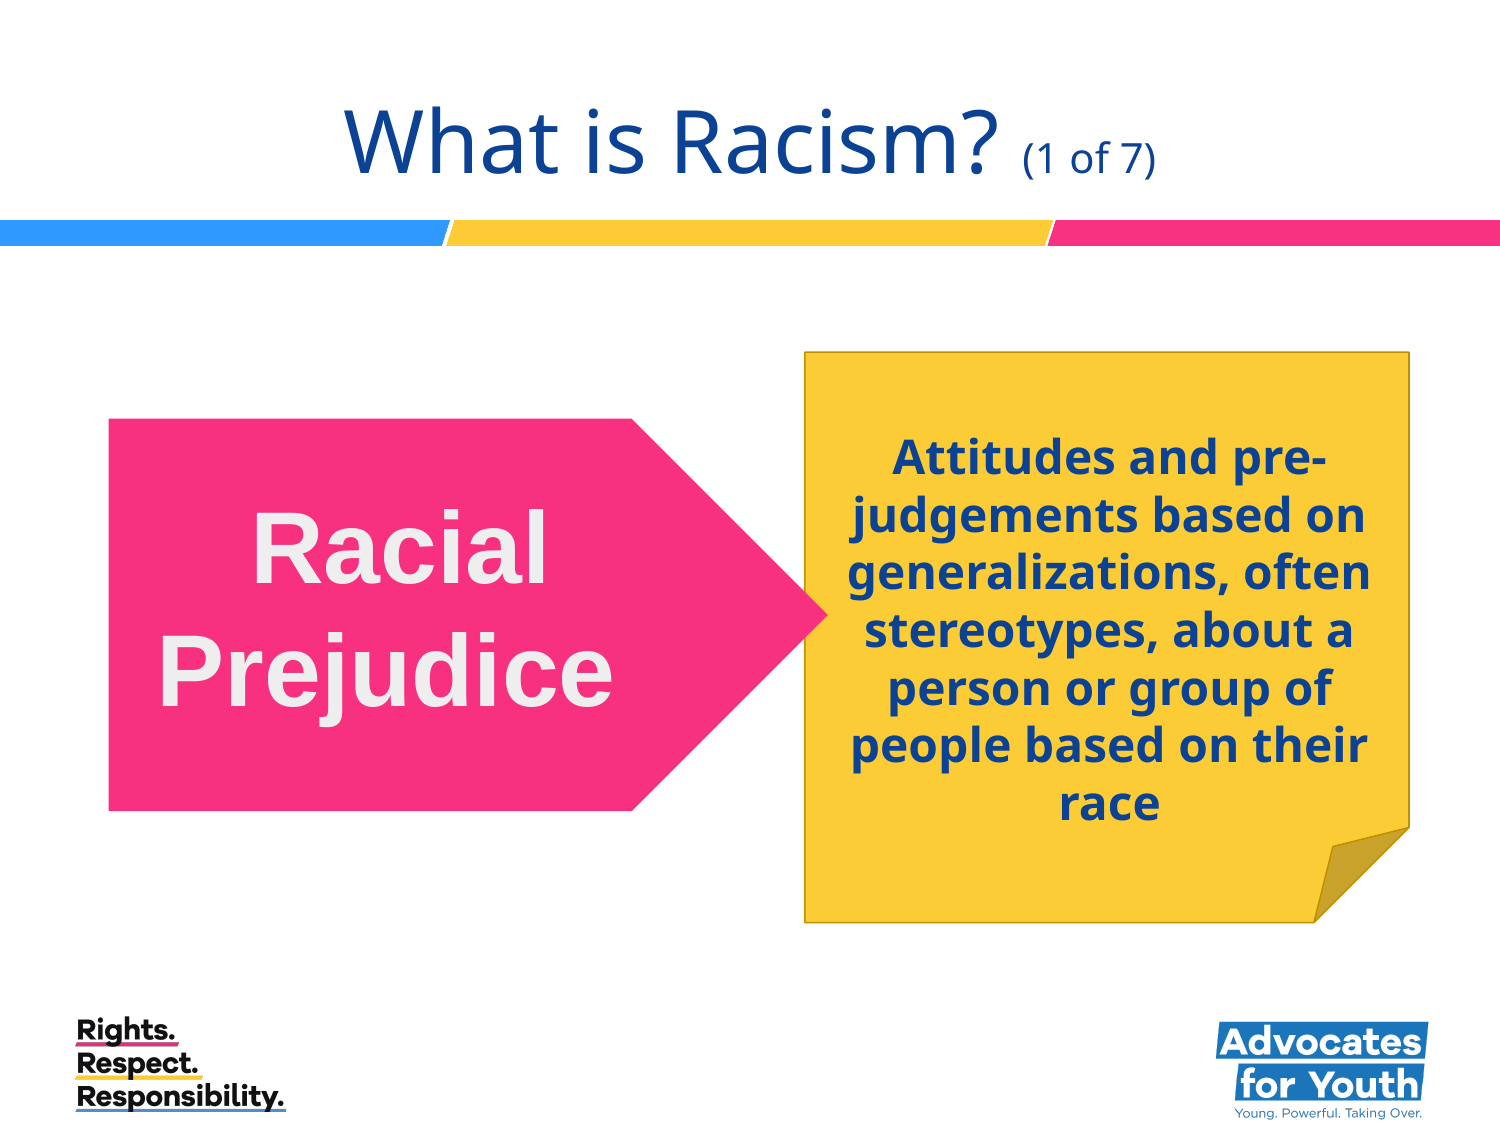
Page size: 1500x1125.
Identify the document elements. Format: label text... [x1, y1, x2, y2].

picture [0, 207, 1500, 258]
title What is Racism? (1 of 7) [75, 45, 1425, 233]
list Attitudes and pre-judgements based on generalizations, often stereotypes, about a person or group of people based on their race [830, 419, 1389, 990]
text_box [804, 352, 1409, 923]
text_box Racial Prejudice [133, 473, 668, 734]
text_box [108, 418, 828, 812]
